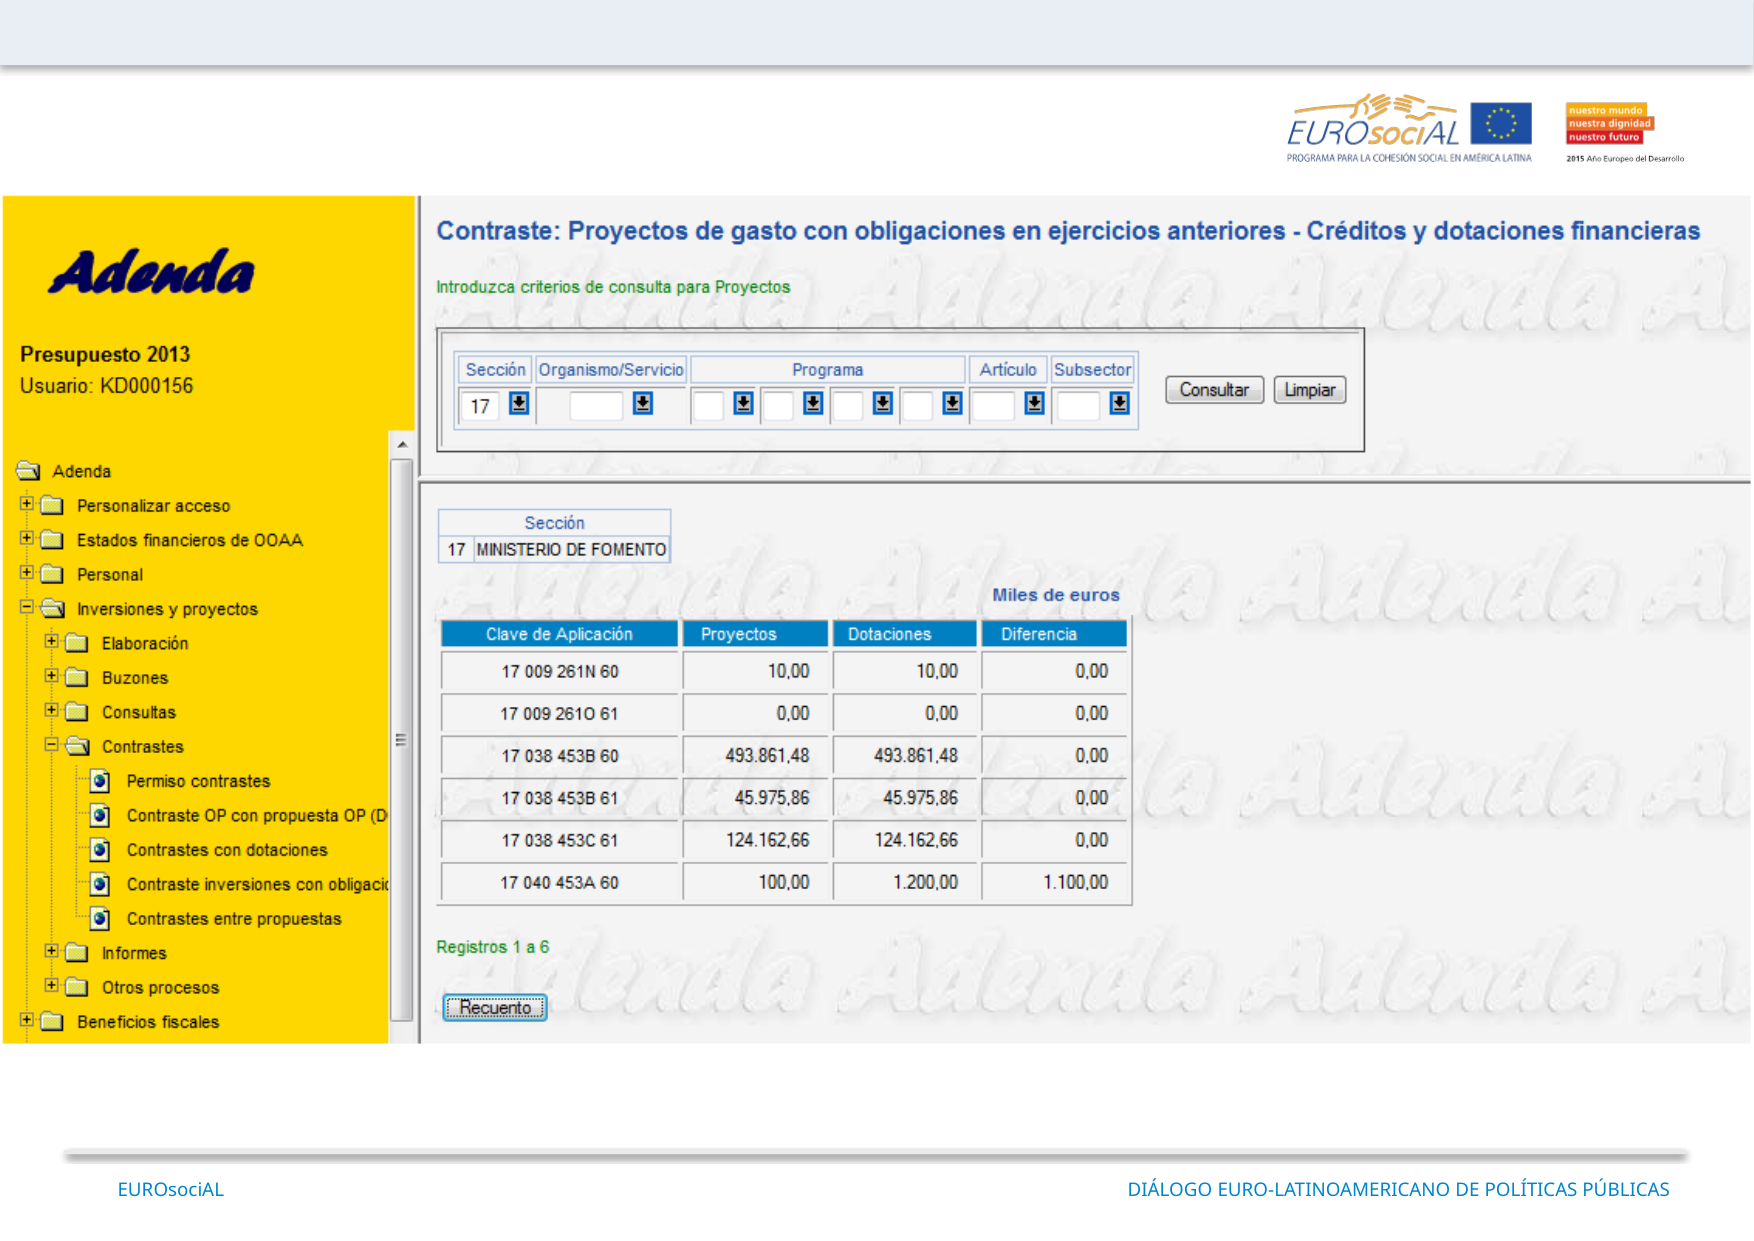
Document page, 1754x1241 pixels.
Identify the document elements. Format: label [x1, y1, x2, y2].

picture [1278, 88, 1692, 173]
picture [0, 193, 1754, 1048]
